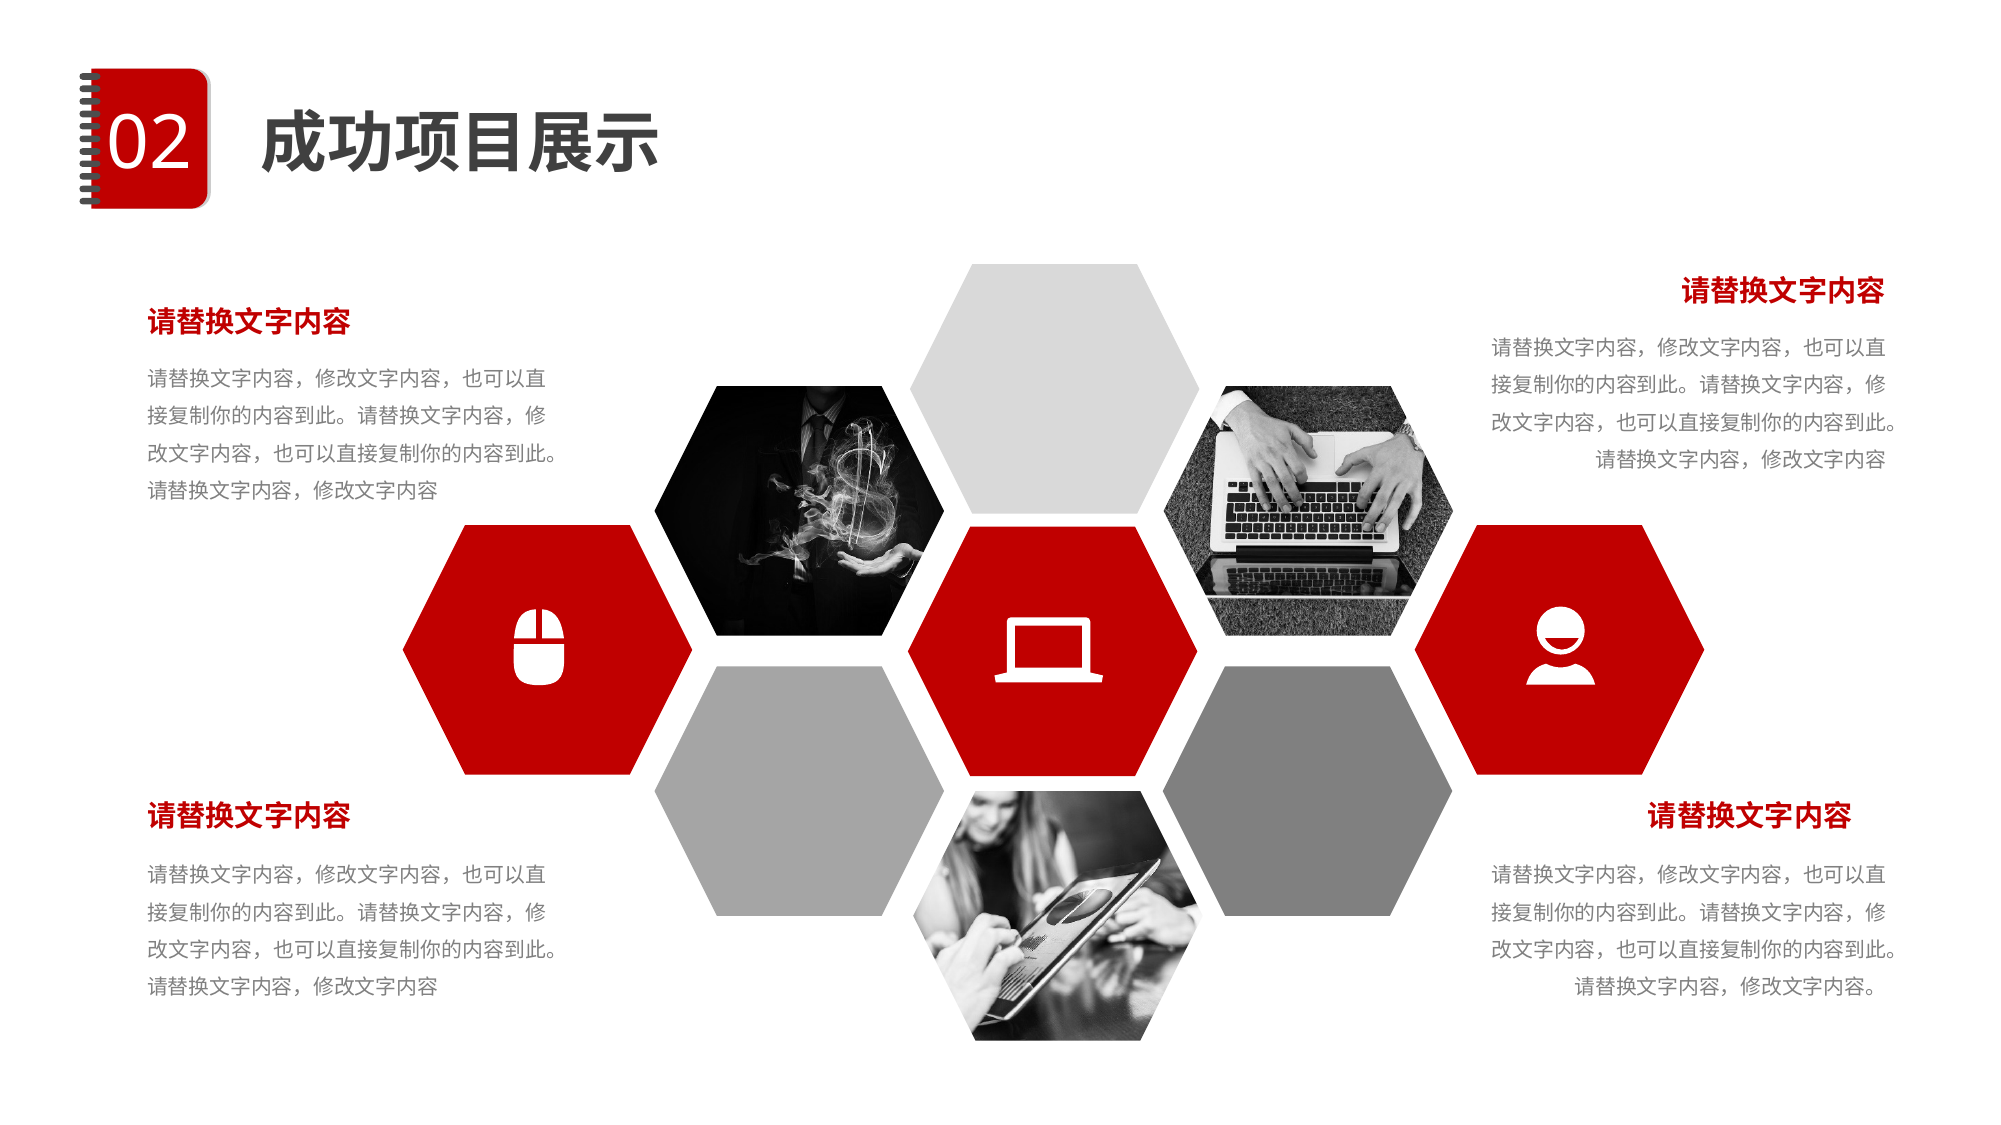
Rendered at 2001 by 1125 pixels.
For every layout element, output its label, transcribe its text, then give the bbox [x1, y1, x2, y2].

text_box 成功项目展示 [246, 92, 677, 188]
text_box [908, 263, 1201, 515]
text_box 请替换文字内容 [147, 797, 427, 833]
text_box 请替换文字内容 [1573, 797, 1853, 833]
text_box [1162, 385, 1455, 524]
text_box [912, 790, 1204, 1042]
text_box [1161, 777, 1454, 917]
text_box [79, 68, 211, 209]
text_box [653, 777, 946, 917]
text_box 请替换文字内容，修改文字内容，也可以直接复制你的内容到此。请替换文字内容，修改文字内容，也可以直接复制你的内容到此。请替换文字内容，修改文字内容 [147, 849, 547, 999]
text_box [653, 385, 946, 524]
text_box 请替换文字内容，修改文字内容，也可以直接复制你的内容到此。请替换文字内容，修改文字内容，也可以直接复制你的内容到此。请替换文字内容，修改文字内容 [147, 353, 547, 503]
text_box 请替换文字内容 [1606, 272, 1886, 308]
text_box 请替换文字内容 [147, 303, 427, 339]
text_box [402, 524, 1705, 777]
text_box 请替换文字内容，修改文字内容，也可以直接复制你的内容到此。请替换文字内容，修改文字内容，也可以直接复制你的内容到此。请替换文字内容，修改文字内容。 [1484, 849, 1886, 999]
text_box 请替换文字内容，修改文字内容，也可以直接复制你的内容到此。请替换文字内容，修改文字内容，也可以直接复制你的内容到此。请替换文字内容，修改文字内容 [1484, 321, 1886, 472]
